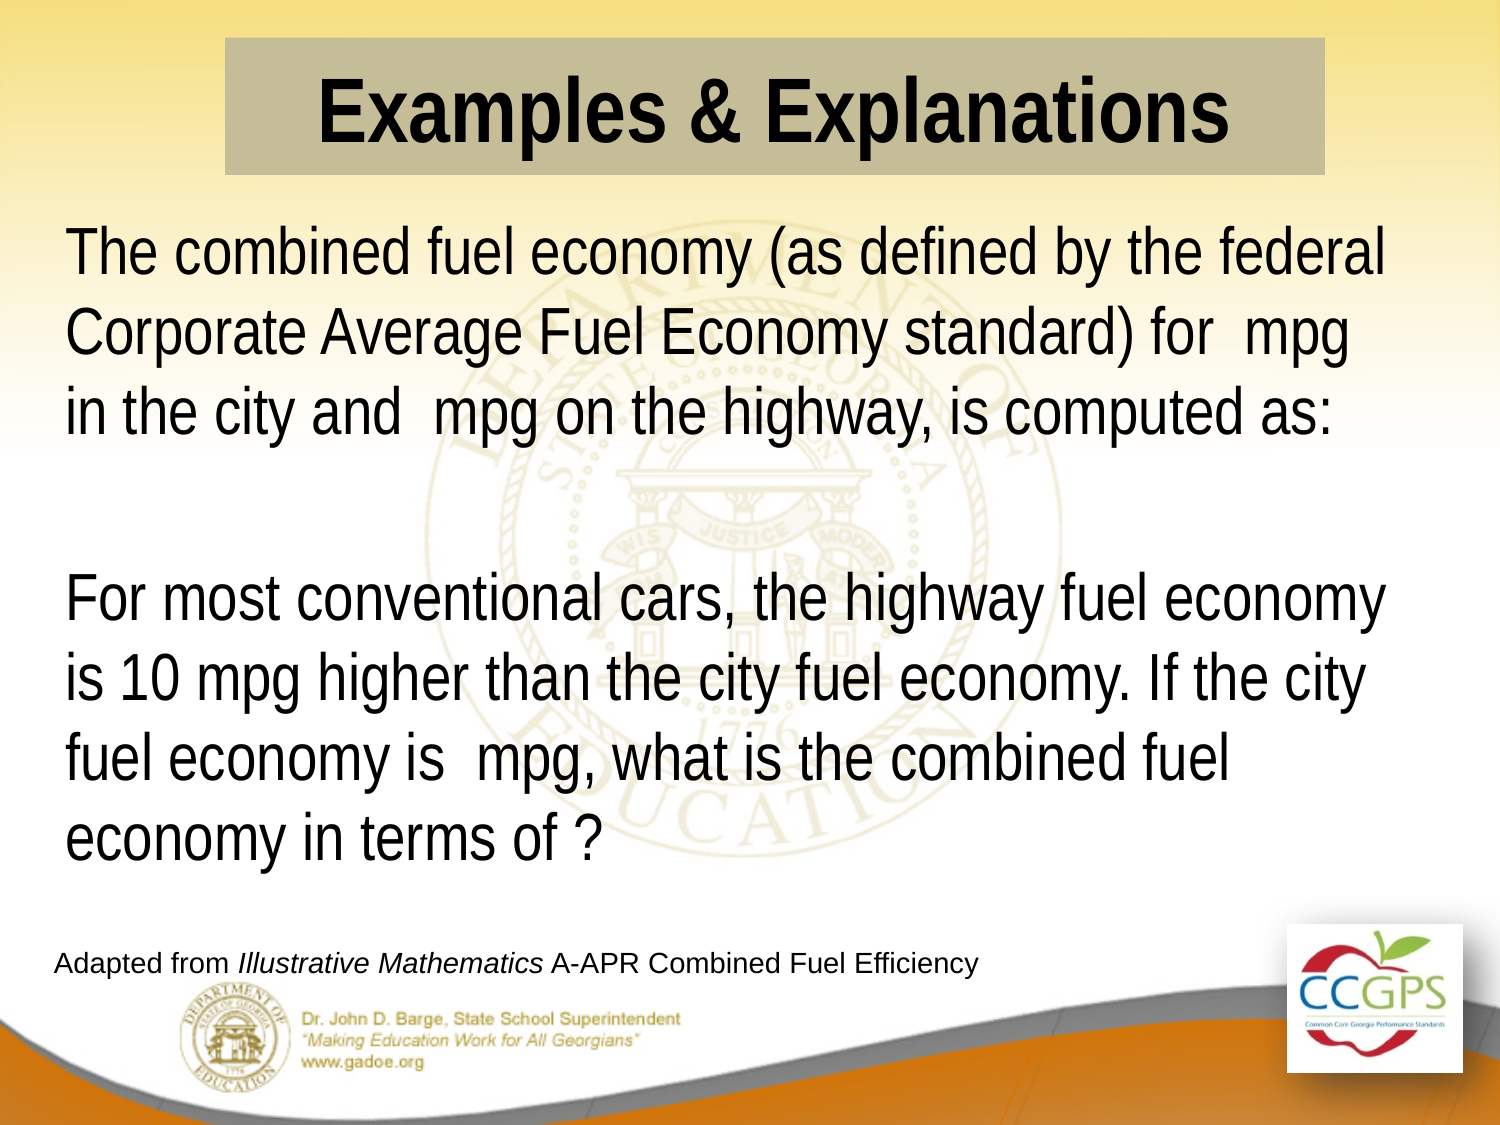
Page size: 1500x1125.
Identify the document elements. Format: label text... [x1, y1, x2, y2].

picture [0, 0, 1500, 1125]
text_box Adapted from Illustrative Mathematics A-APR Combined Fuel Efficiency [39, 936, 995, 987]
title Examples & Explanations [224, 37, 1326, 176]
